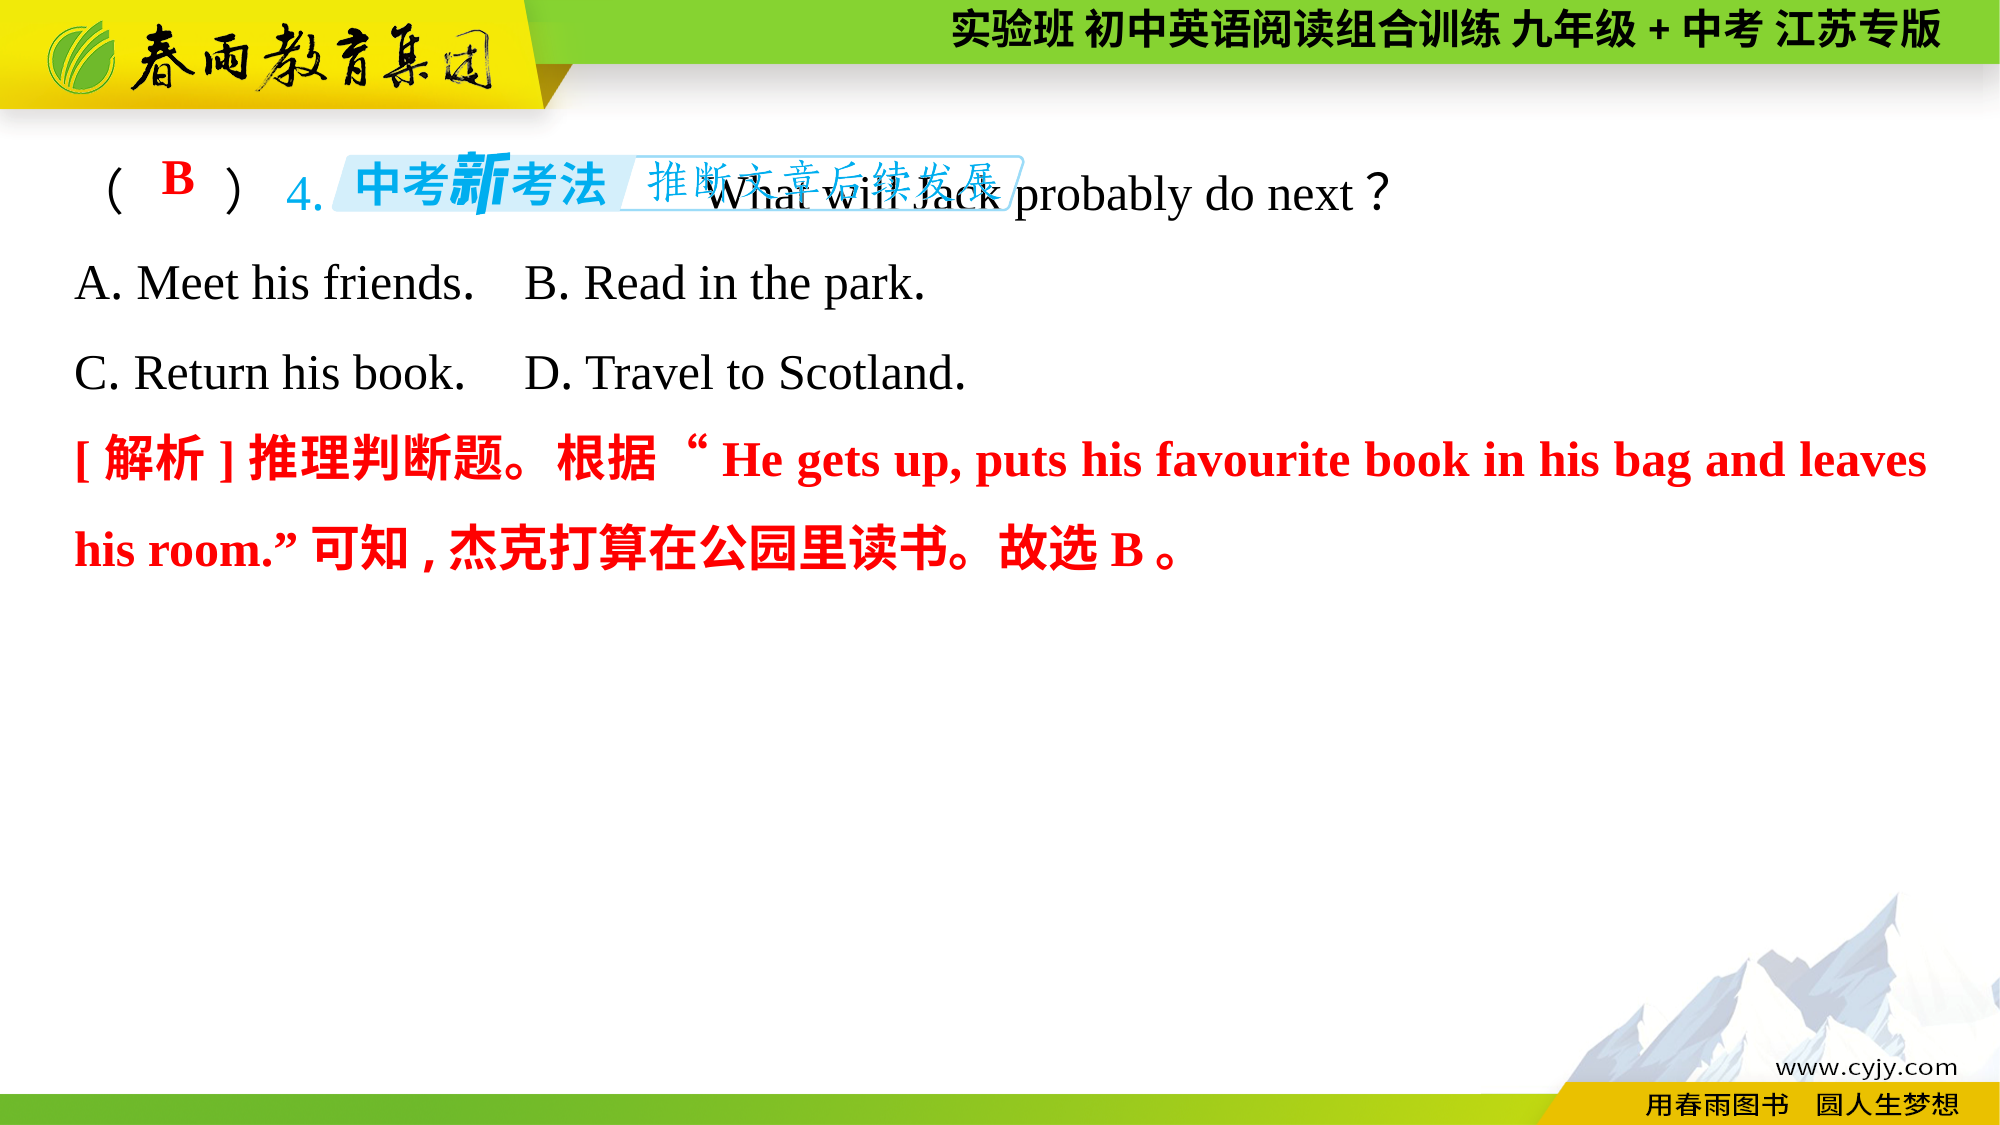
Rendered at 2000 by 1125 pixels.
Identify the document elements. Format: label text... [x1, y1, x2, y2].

text_box [解析]推理判断题。根据“He gets up, puts his favourite book in his bag and leaves his room.”可知,杰克打算在公园里读书。故选B。 [59, 388, 1944, 584]
picture [0, 0, 2000, 1125]
list （ ）4. What will Jack probably do next？ A. Meet his friends. B. Read in the park. C. Return his book. D. Travel to Scotland. [59, 122, 1944, 388]
text_box B [146, 137, 210, 213]
